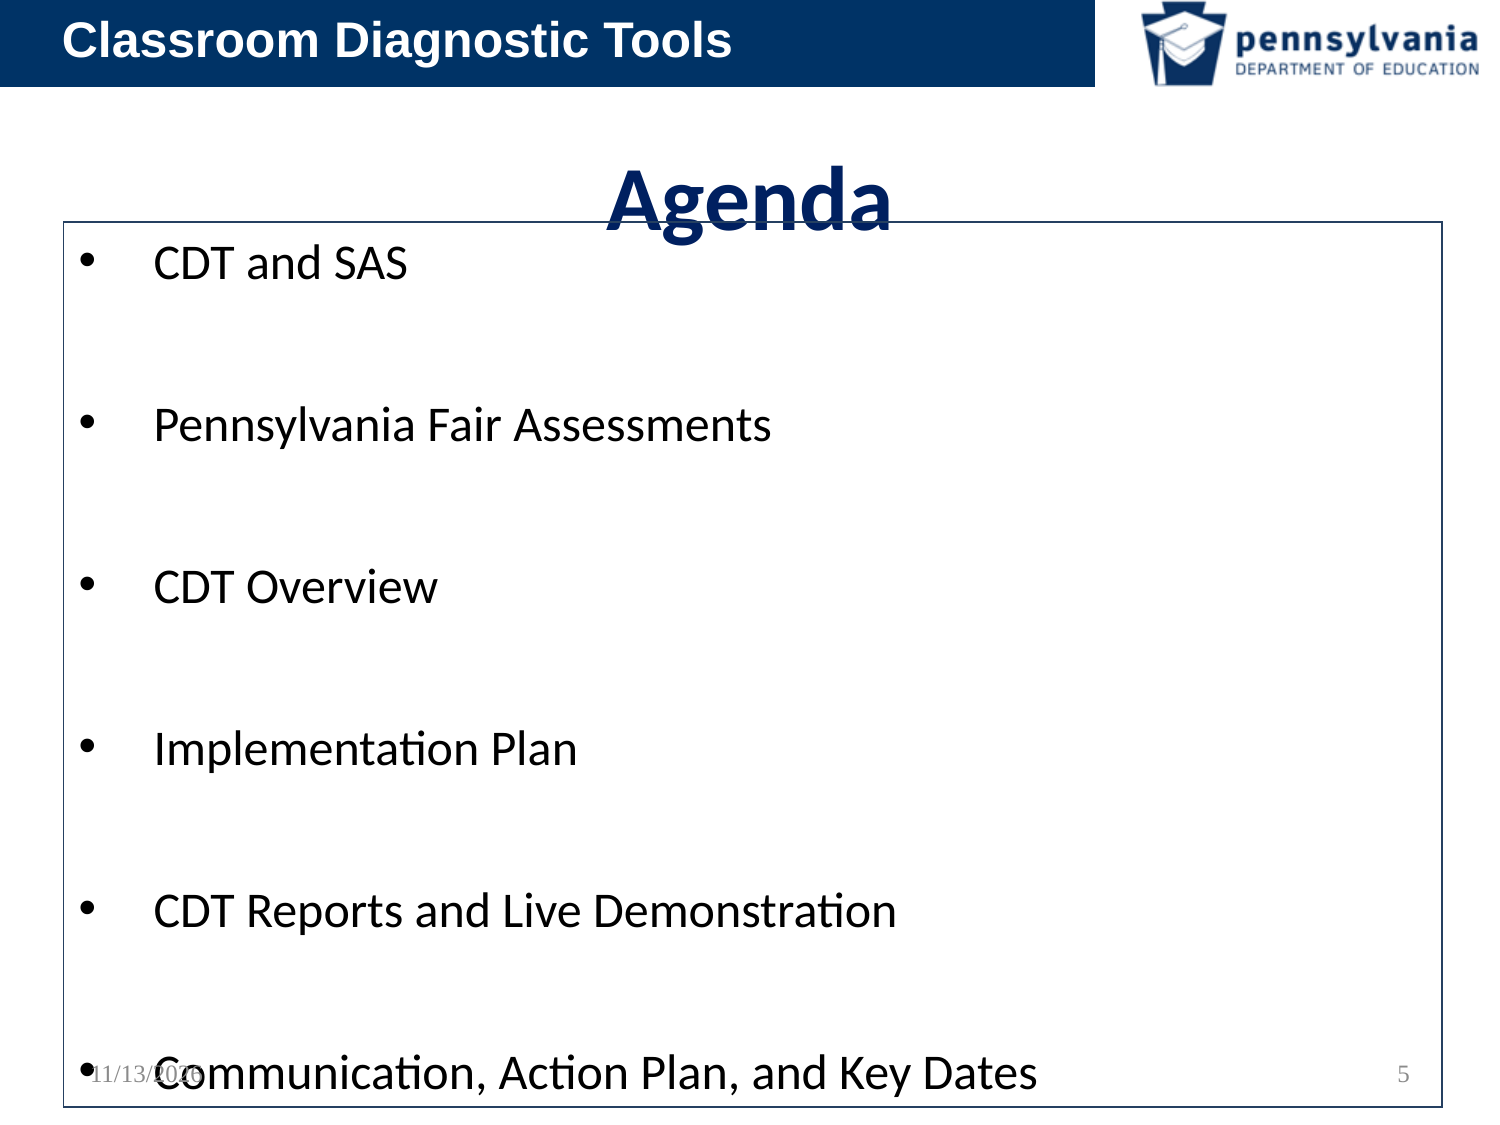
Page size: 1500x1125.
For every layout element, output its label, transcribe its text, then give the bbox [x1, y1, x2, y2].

title Agenda [74, 44, 1426, 221]
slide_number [75, 1042, 425, 1103]
list CDT and SAS Pennsylvania Fair Assessments CDT Overview Implementation Plan CDT Reports and Live Demonstration Communication, Action Plan, and Key Dates [63, 221, 1443, 1108]
picture [1134, 0, 1485, 90]
